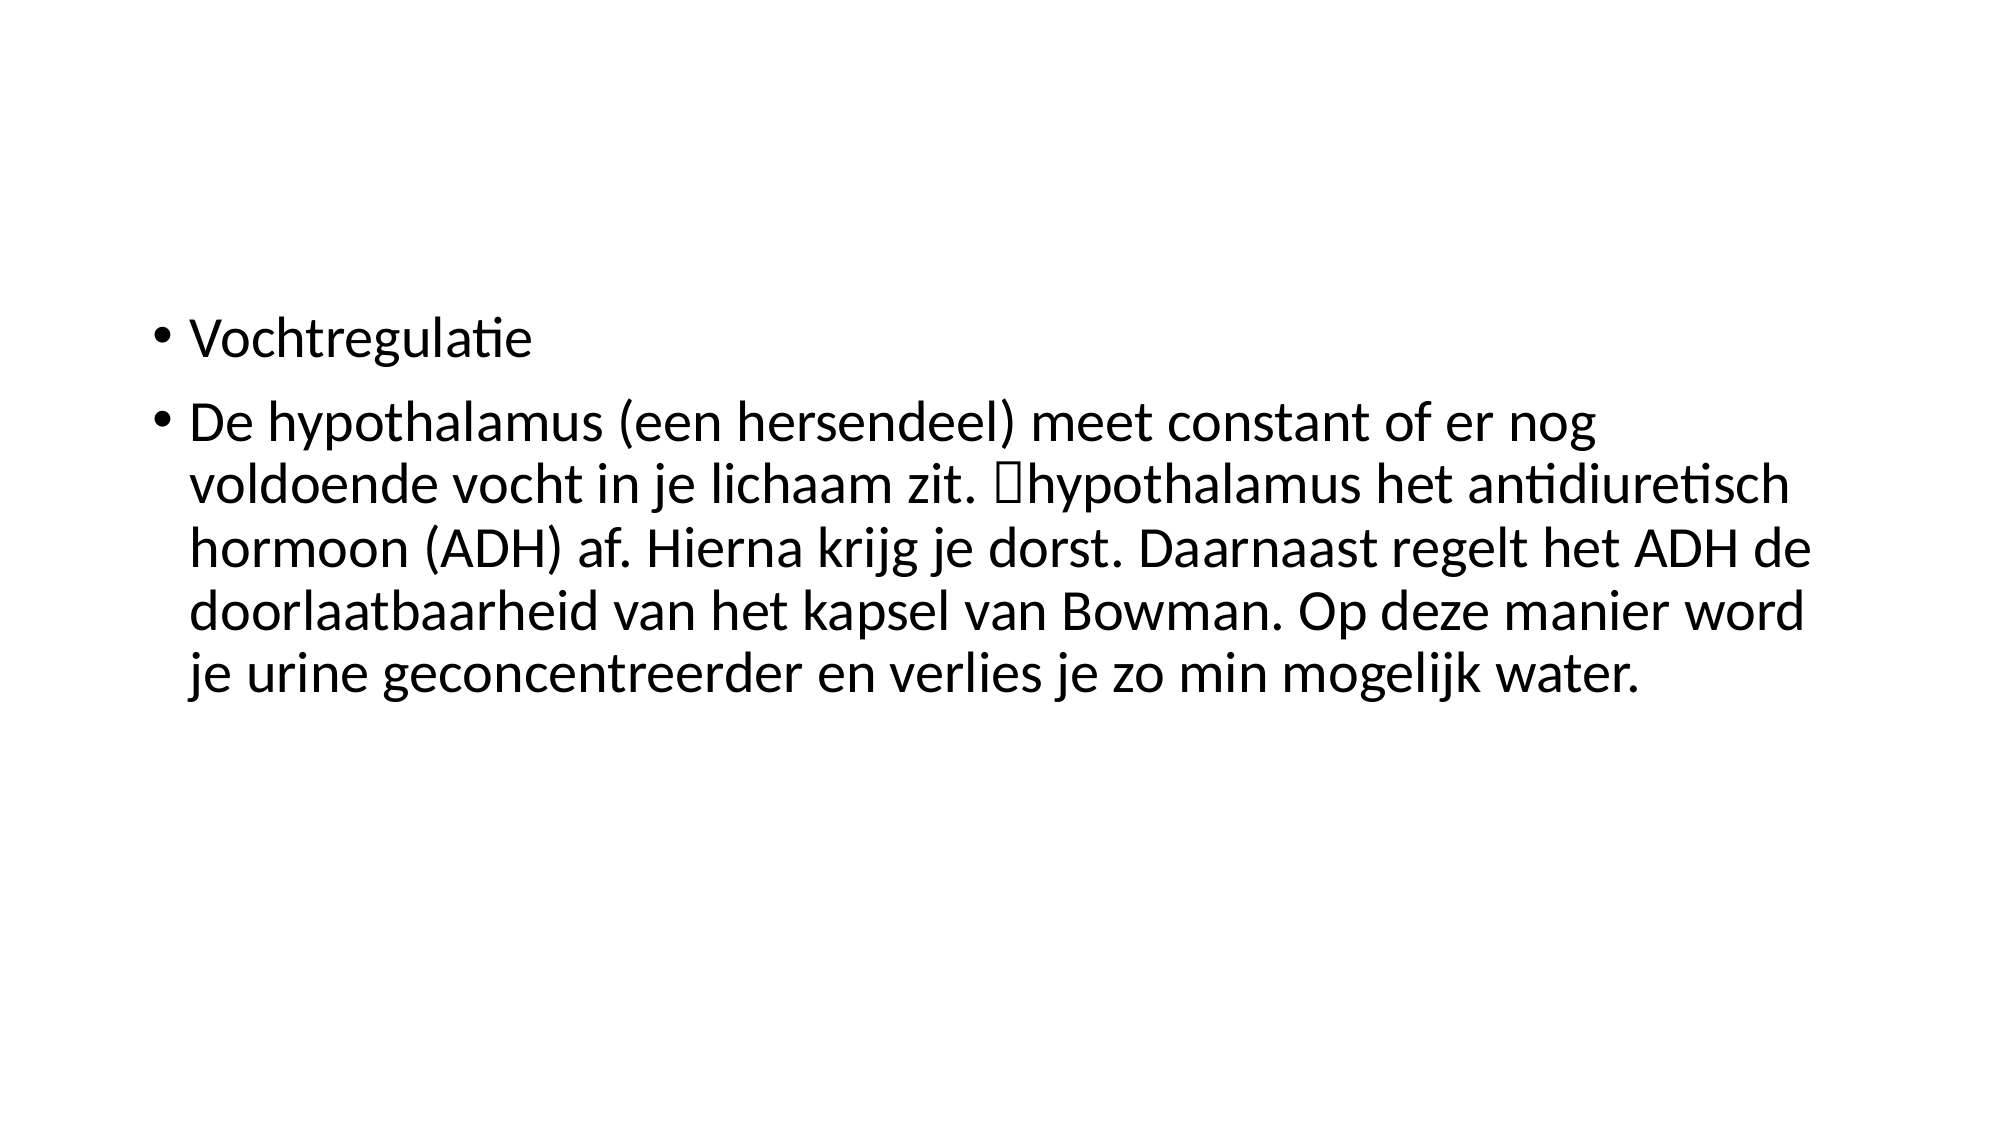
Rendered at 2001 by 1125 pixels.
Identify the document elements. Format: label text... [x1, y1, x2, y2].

list Vochtregulatie De hypothalamus (een hersendeel) meet constant of er nog voldoende vocht in je lichaam zit. hypothalamus het antidiuretisch hormoon (ADH) af. Hierna krijg je dorst. Daarnaast regelt het ADH de doorlaatbaarheid van het kapsel van Bowman. Op deze manier word je urine geconcentreerder en verlies je zo min mogelijk water. [137, 299, 1863, 1014]
